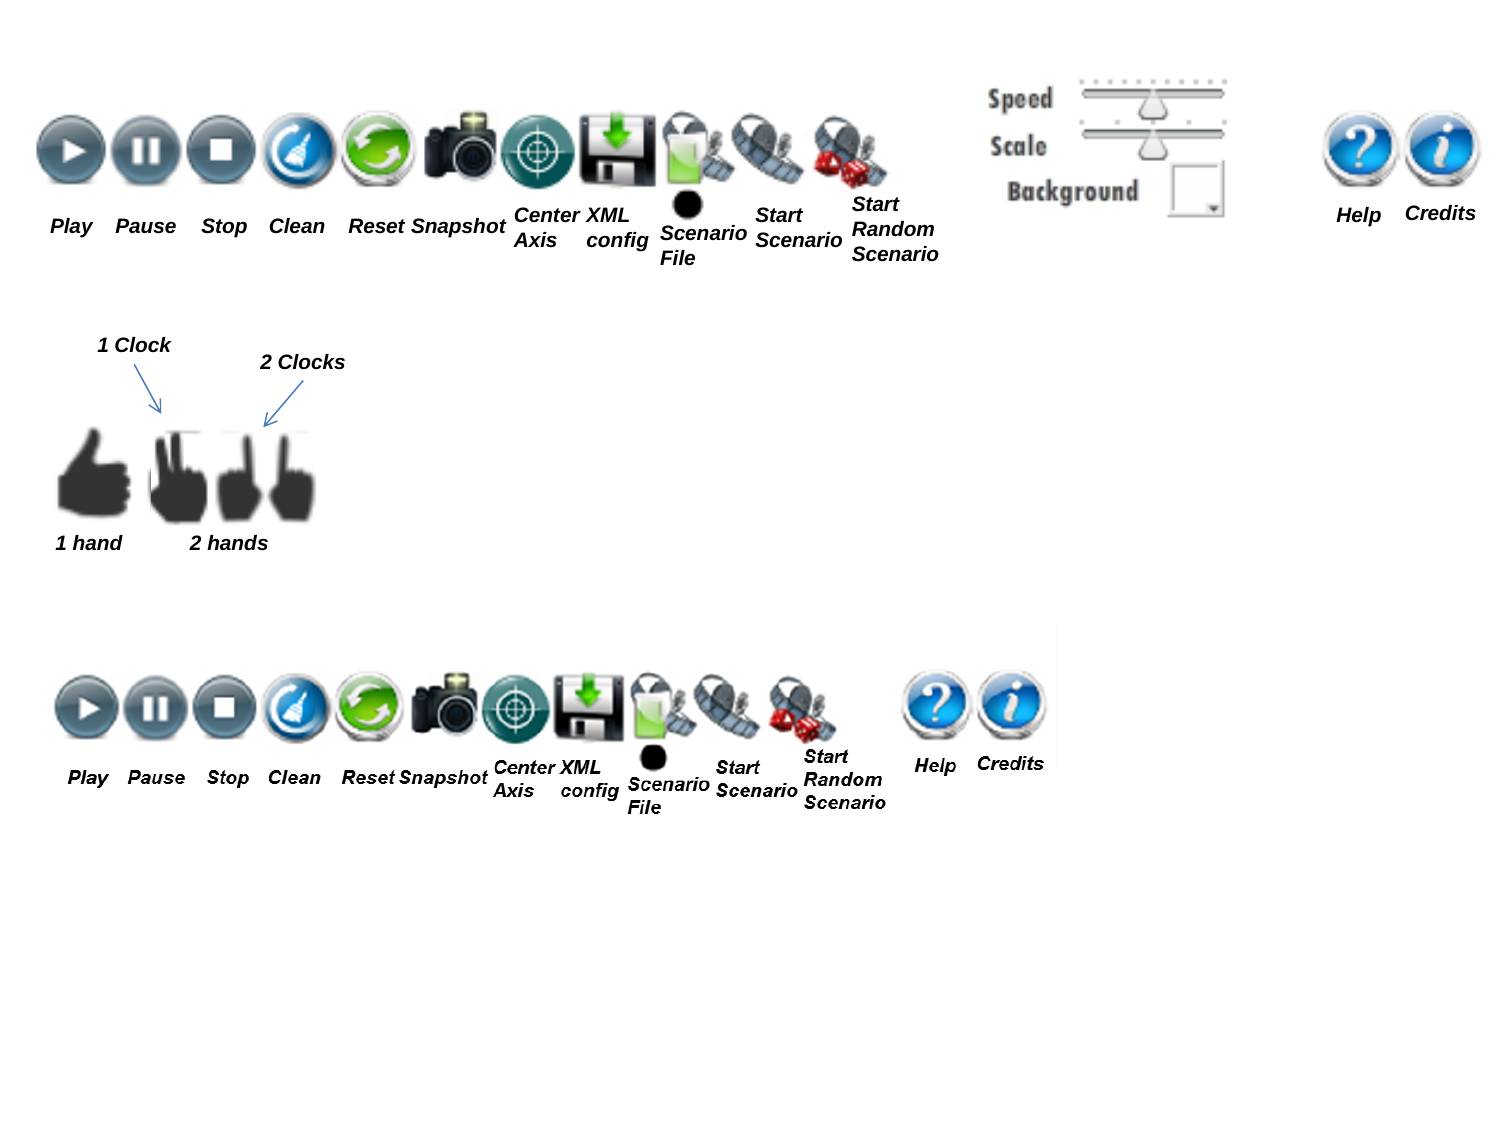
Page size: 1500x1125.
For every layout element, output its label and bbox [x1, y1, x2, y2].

text_box [35, 324, 362, 564]
picture [41, 626, 897, 828]
text_box [22, 61, 1493, 279]
list [895, 624, 1057, 826]
